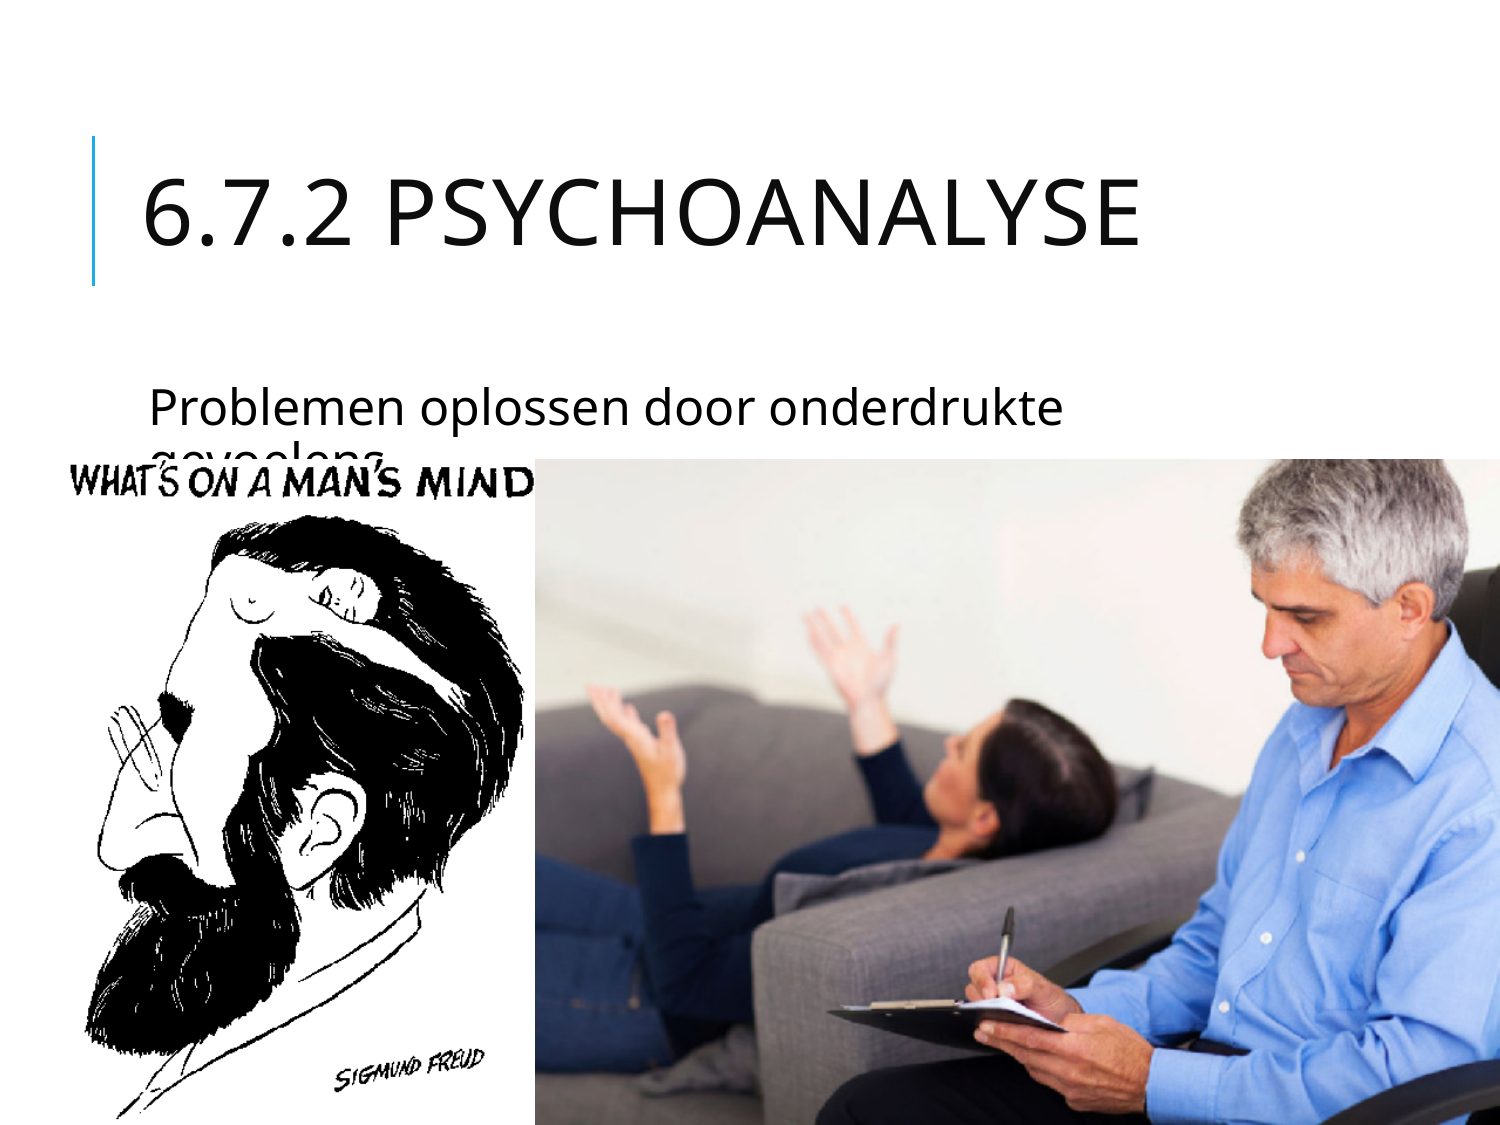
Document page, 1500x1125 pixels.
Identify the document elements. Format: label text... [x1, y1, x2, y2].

list Problemen oplossen door onderdrukte gevoelens te (her)ontdekken [126, 375, 1322, 454]
picture [66, 459, 1500, 1125]
title 6.7.2 Psychoanalyse [126, 96, 1322, 342]
